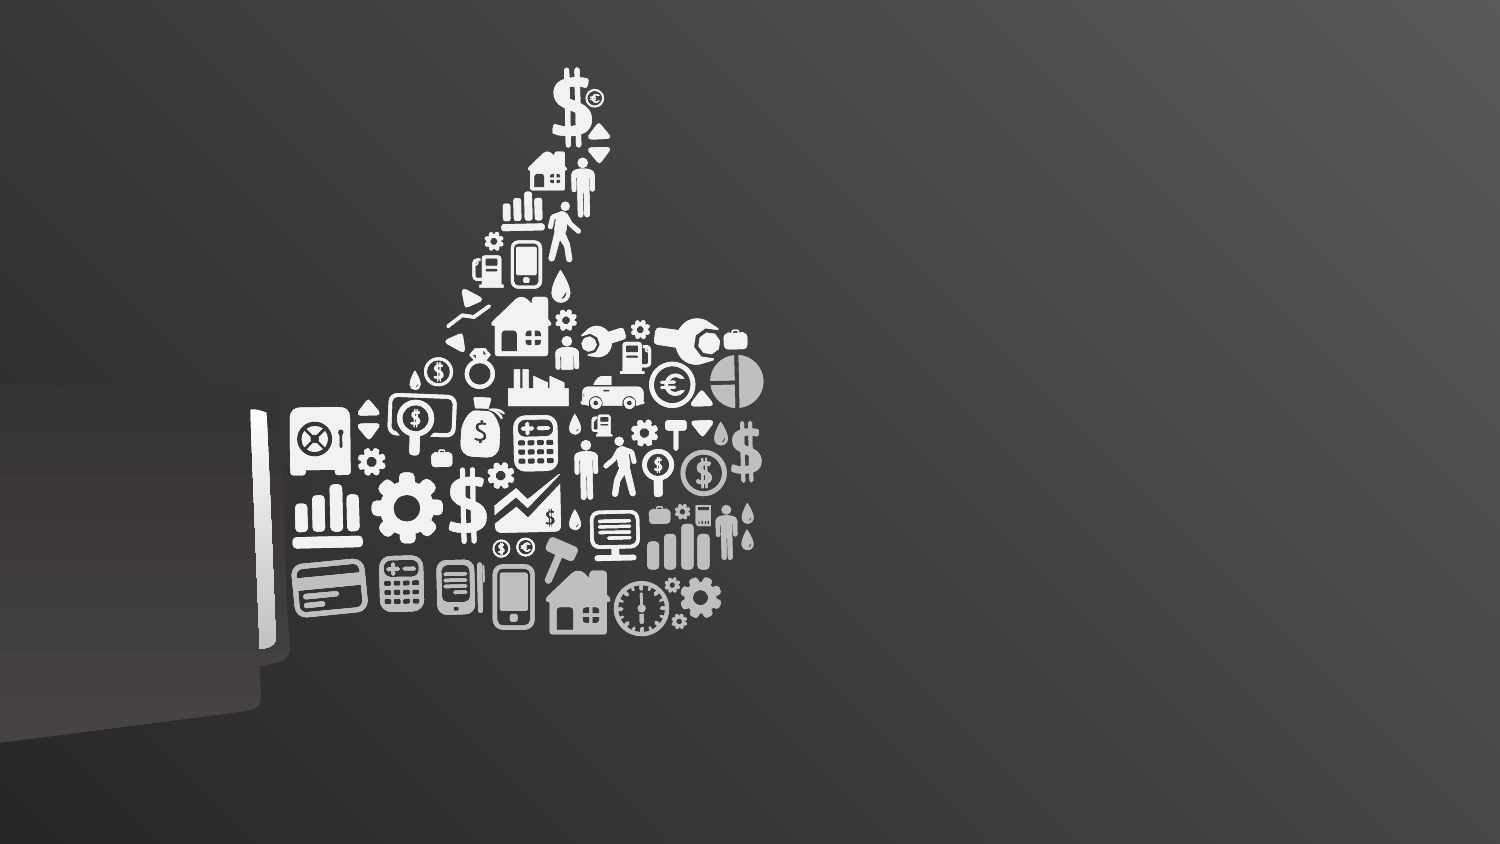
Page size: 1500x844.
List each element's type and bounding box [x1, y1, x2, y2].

text_box [0, 67, 764, 743]
